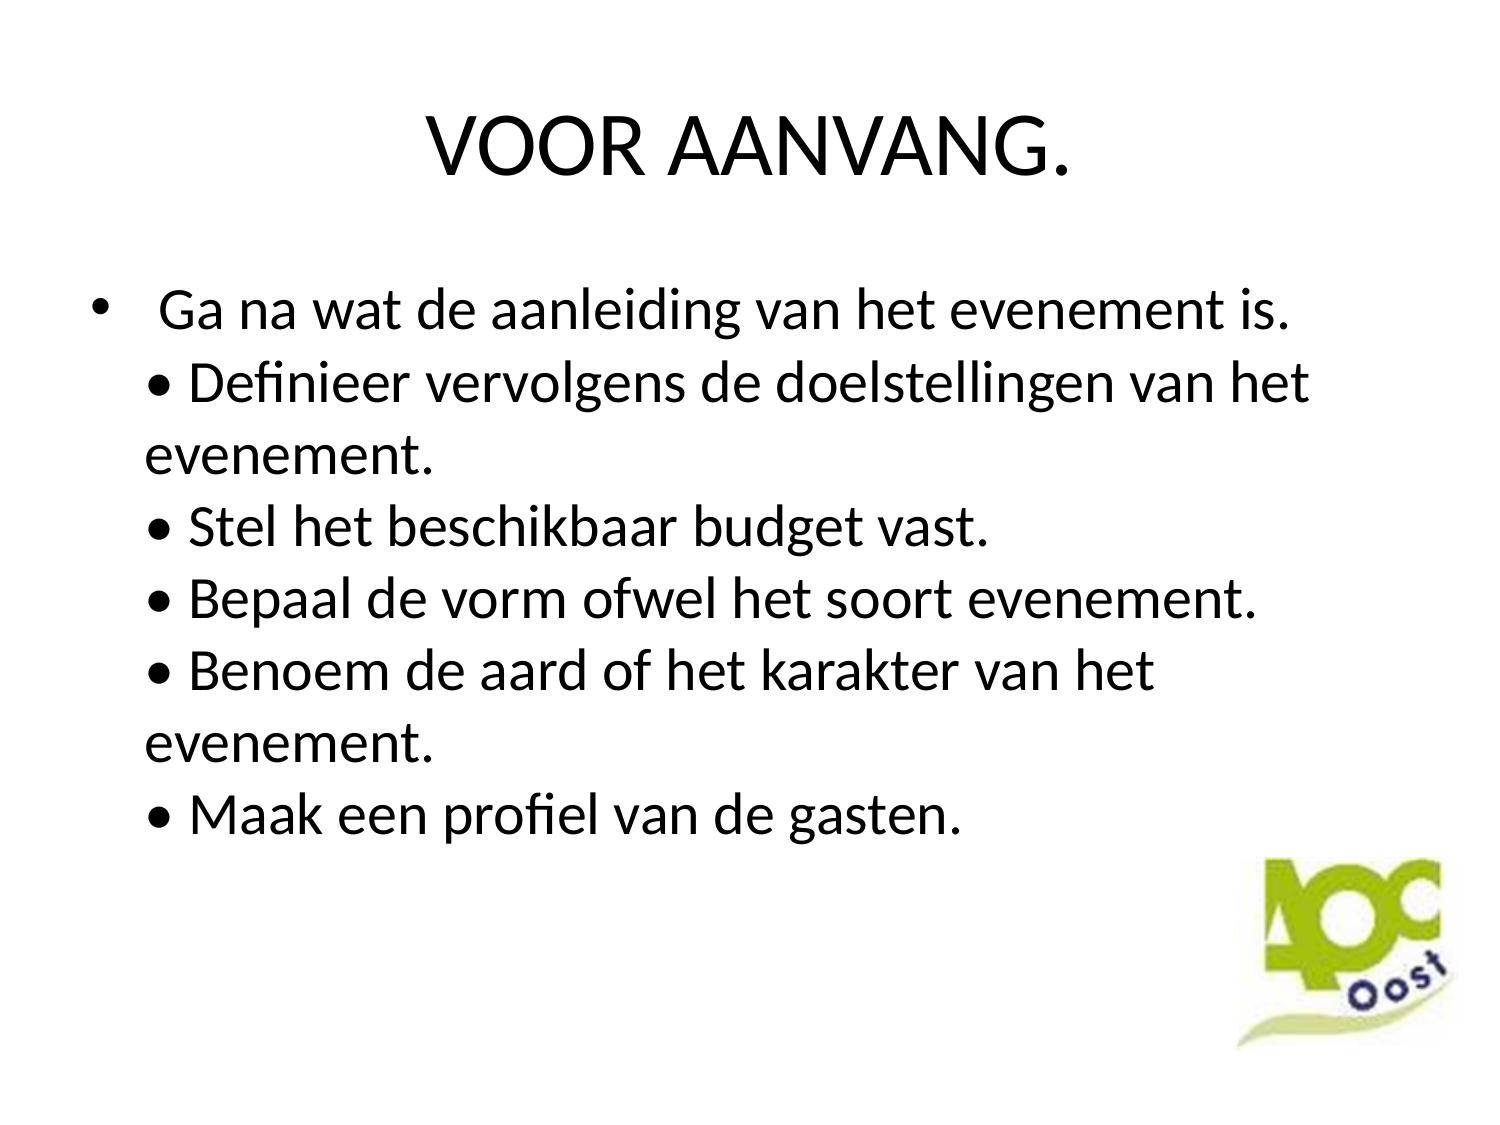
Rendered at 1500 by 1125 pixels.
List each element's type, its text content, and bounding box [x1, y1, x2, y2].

picture [1233, 857, 1460, 1052]
list Ga na wat de aanleiding van het evenement is. • Definieer vervolgens de doelstellingen van het evenement. • Stel het beschikbaar budget vast. • Bepaal de vorm ofwel het soort evenement. • Benoem de aard of het karakter van het evenement. • Maak een profiel van de gasten. [75, 262, 1425, 1005]
title VOOR AANVANG. [75, 45, 1425, 233]
